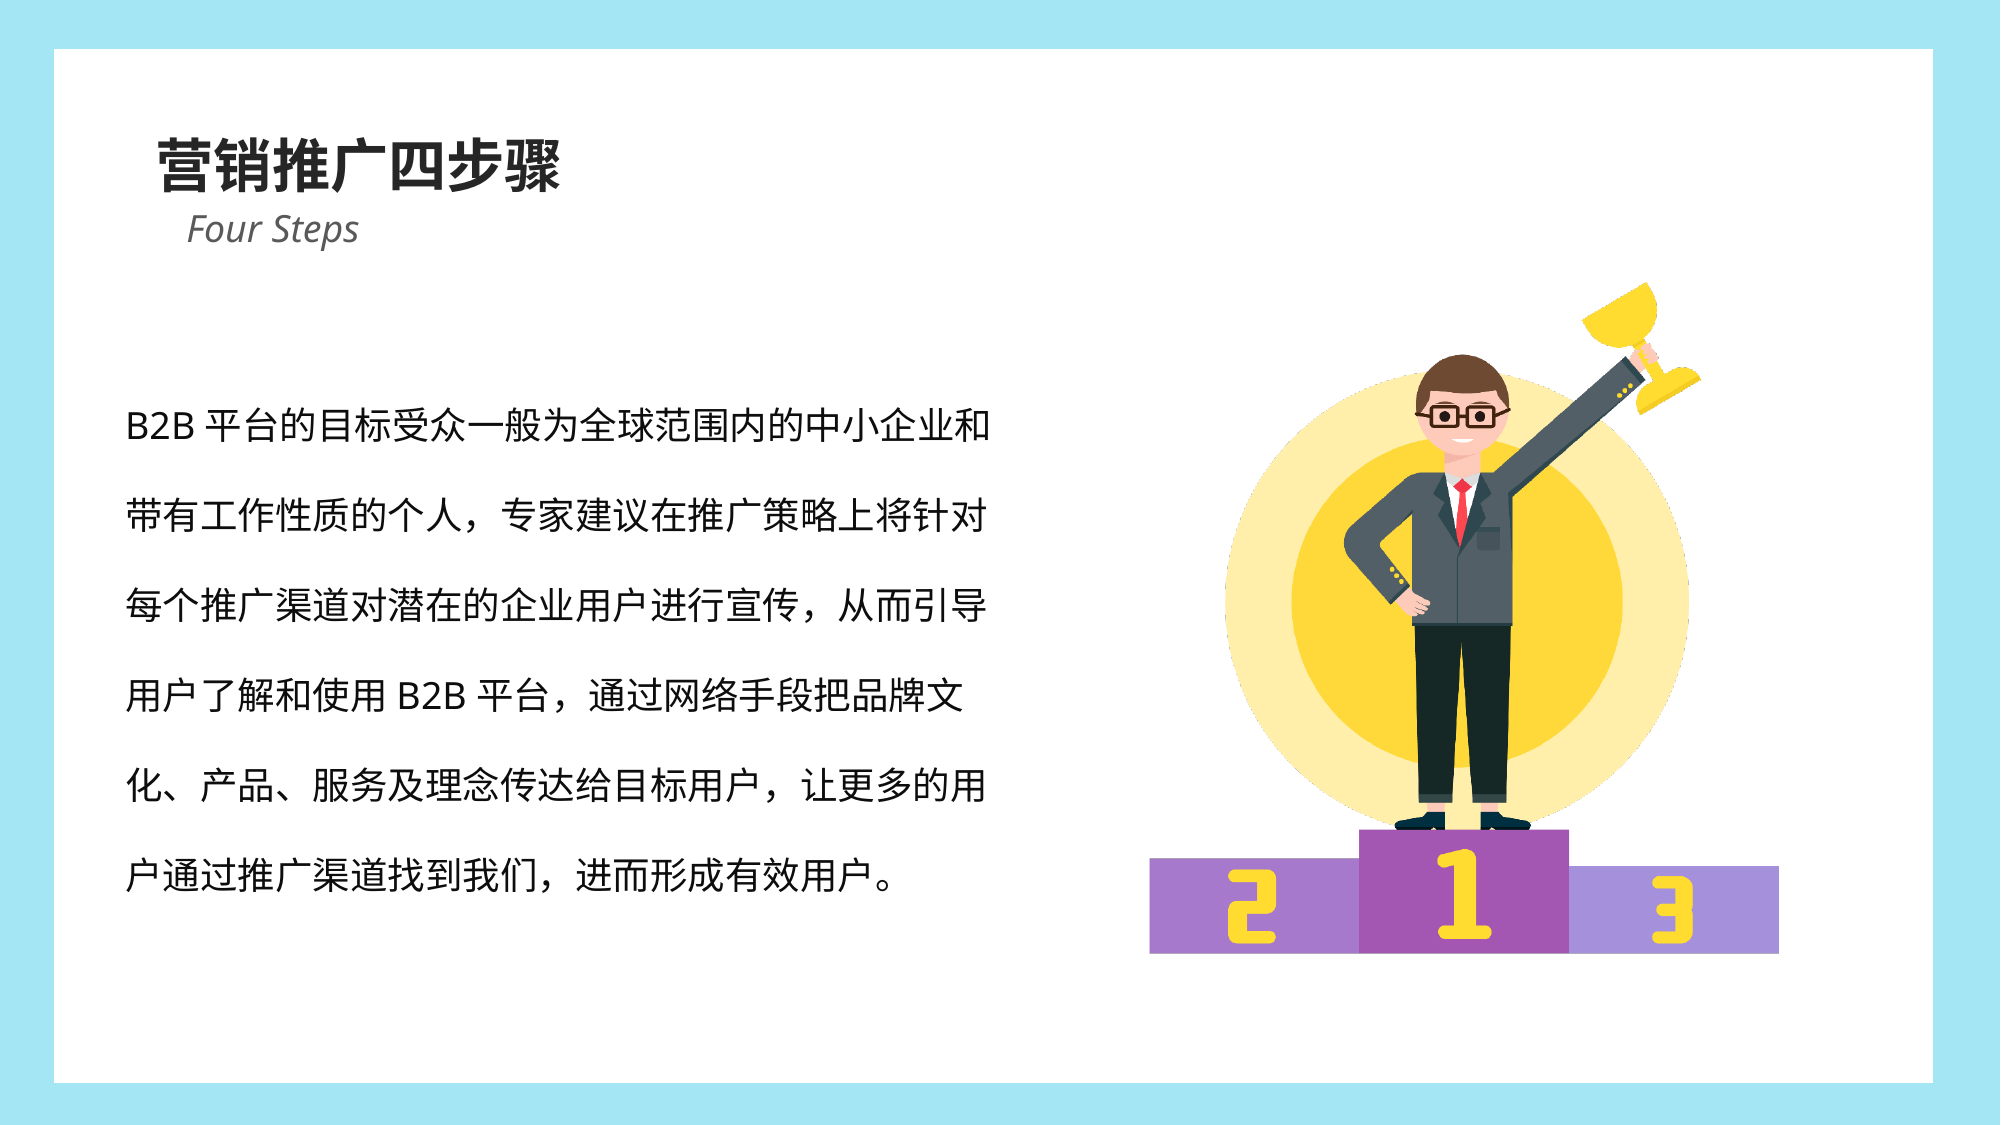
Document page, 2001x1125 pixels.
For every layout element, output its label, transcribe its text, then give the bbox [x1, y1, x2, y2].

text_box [140, 122, 713, 259]
text_box B2B平台的目标受众一般为全球范围内的中小企业和带有工作性质的个人，专家建议在推广策略上将针对每个推广渠道对潜在的企业用户进行宣传，从而引导用户了解和使用B2B平台，通过网络手段把品牌文化、产品、服务及理念传达给目标用户，让更多的用户通过推广渠道找到我们，进而形成有效用户。 [110, 349, 1013, 905]
picture [1103, 258, 1826, 981]
